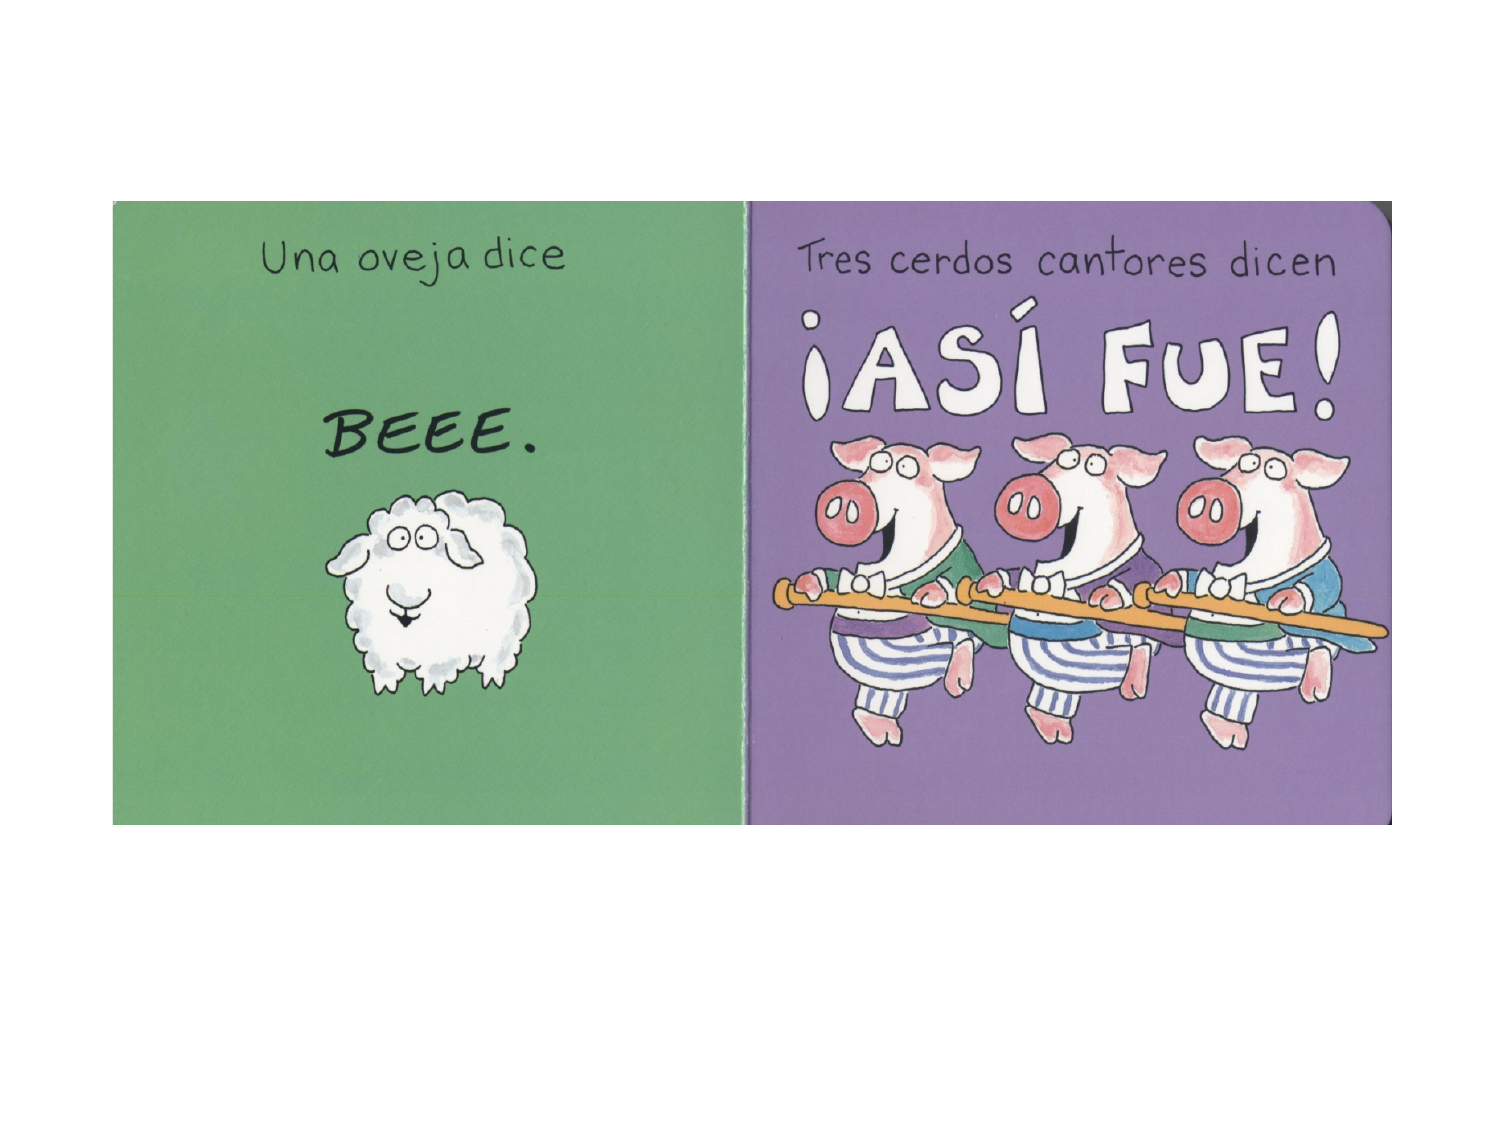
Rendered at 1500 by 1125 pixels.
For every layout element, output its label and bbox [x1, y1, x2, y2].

picture [114, 0, 1392, 1125]
